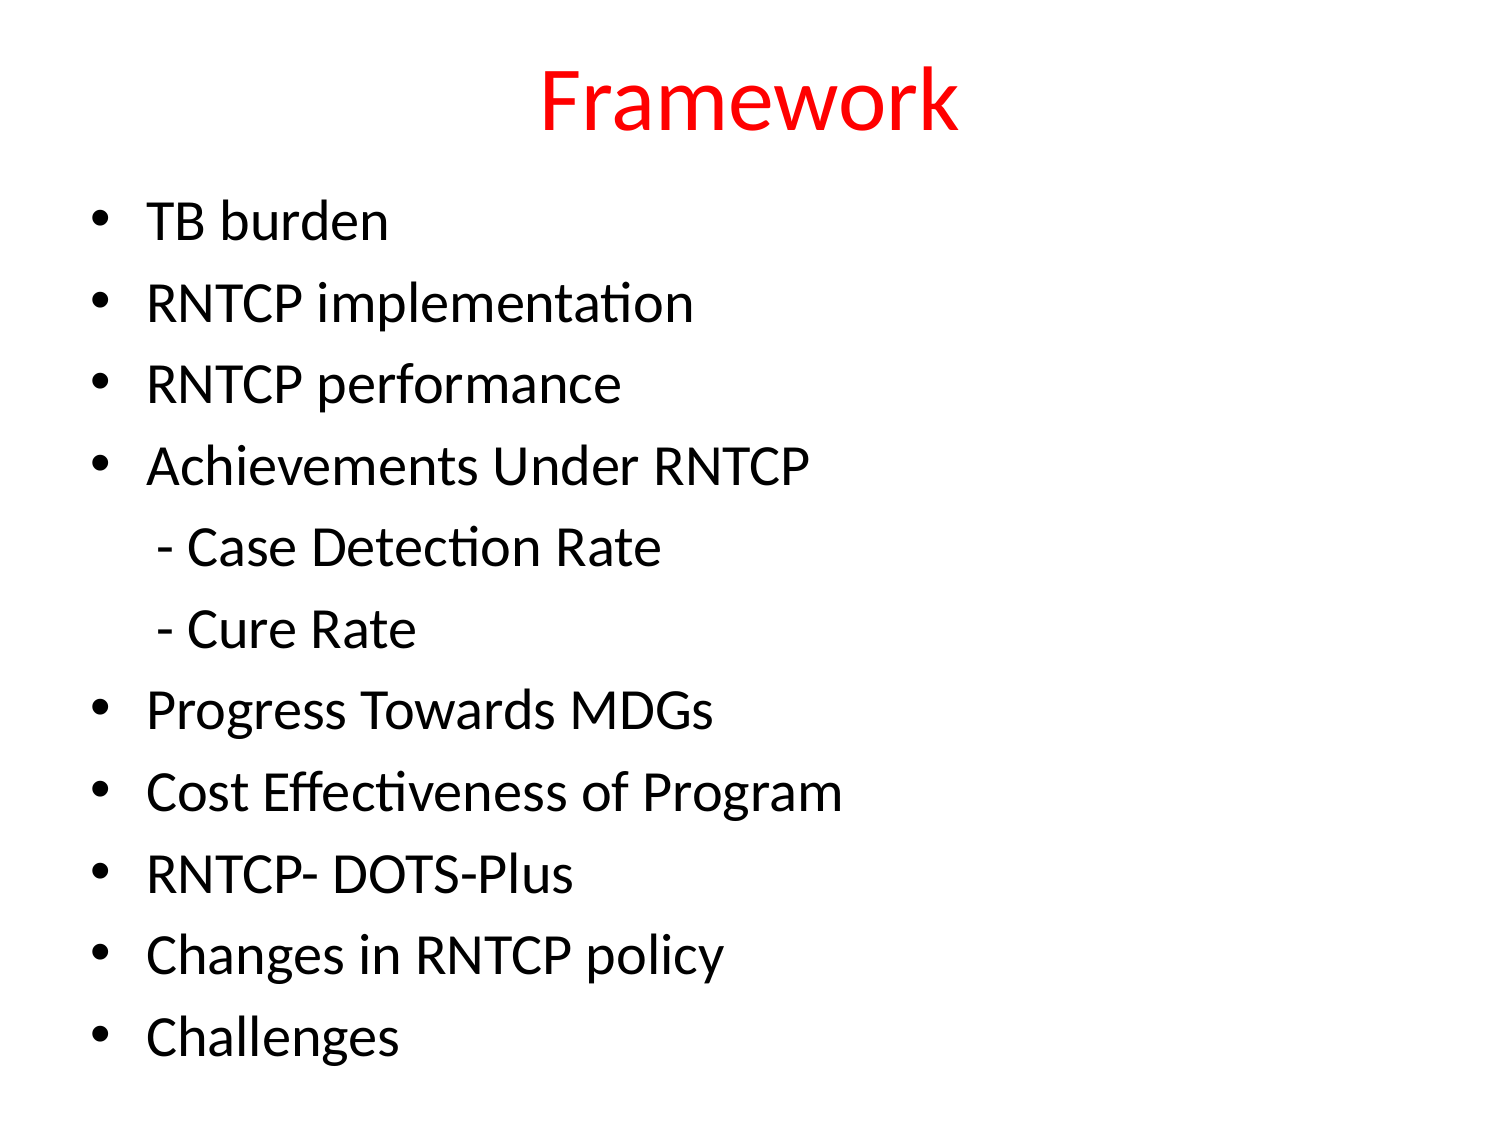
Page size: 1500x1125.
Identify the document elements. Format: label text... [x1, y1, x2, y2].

list TB burden RNTCP implementation RNTCP performance Achievements Under RNTCP - Case Detection Rate - Cure Rate Progress Towards MDGs Cost Effectiveness of Program RNTCP- DOTS-Plus Changes in RNTCP policy Challenges [75, 174, 1425, 1088]
title Framework [75, 24, 1425, 163]
